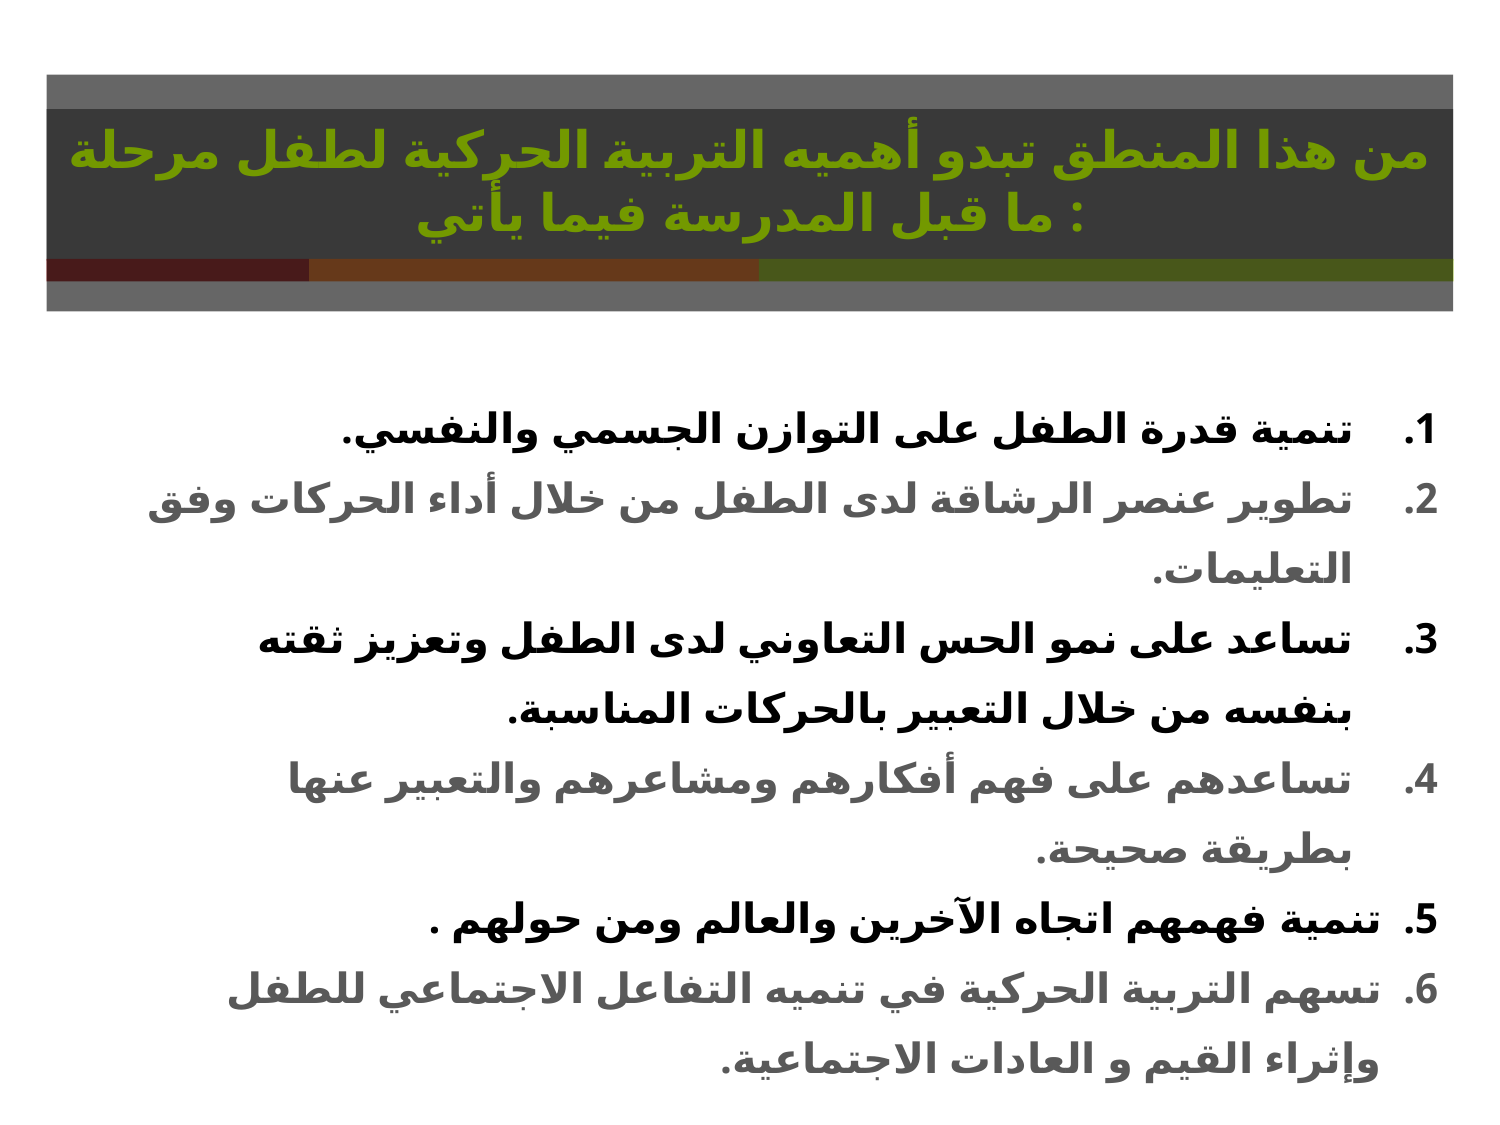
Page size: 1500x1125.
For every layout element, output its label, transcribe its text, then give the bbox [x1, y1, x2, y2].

title من هذا المنطق تبدو أهميه التربية الحركية لطفل مرحلة ما قبل المدرسة فيما يأتي : [46, 109, 1454, 312]
text_box تنمية قدرة الطفل على التوازن الجسمي والنفسي. تطوير عنصر الرشاقة لدى الطفل من خلال أداء الحركات وفق التعليمات. تساعد على نمو الحس التعاوني لدى الطفل وتعزيز ثقته بنفسه من خلال التعبير بالحركات المناسبة. تساعدهم على فهم أفكارهم ومشاعرهم والتعبير عنها بطريقة صحيحة. تنمية فهمهم اتجاه الآخرين والعالم ومن حولهم . تسهم التربية الحركية في تنميه التفاعل الاجتماعي للطفل وإثراء القيم و العادات الاجتماعية. [124, 375, 1453, 1125]
